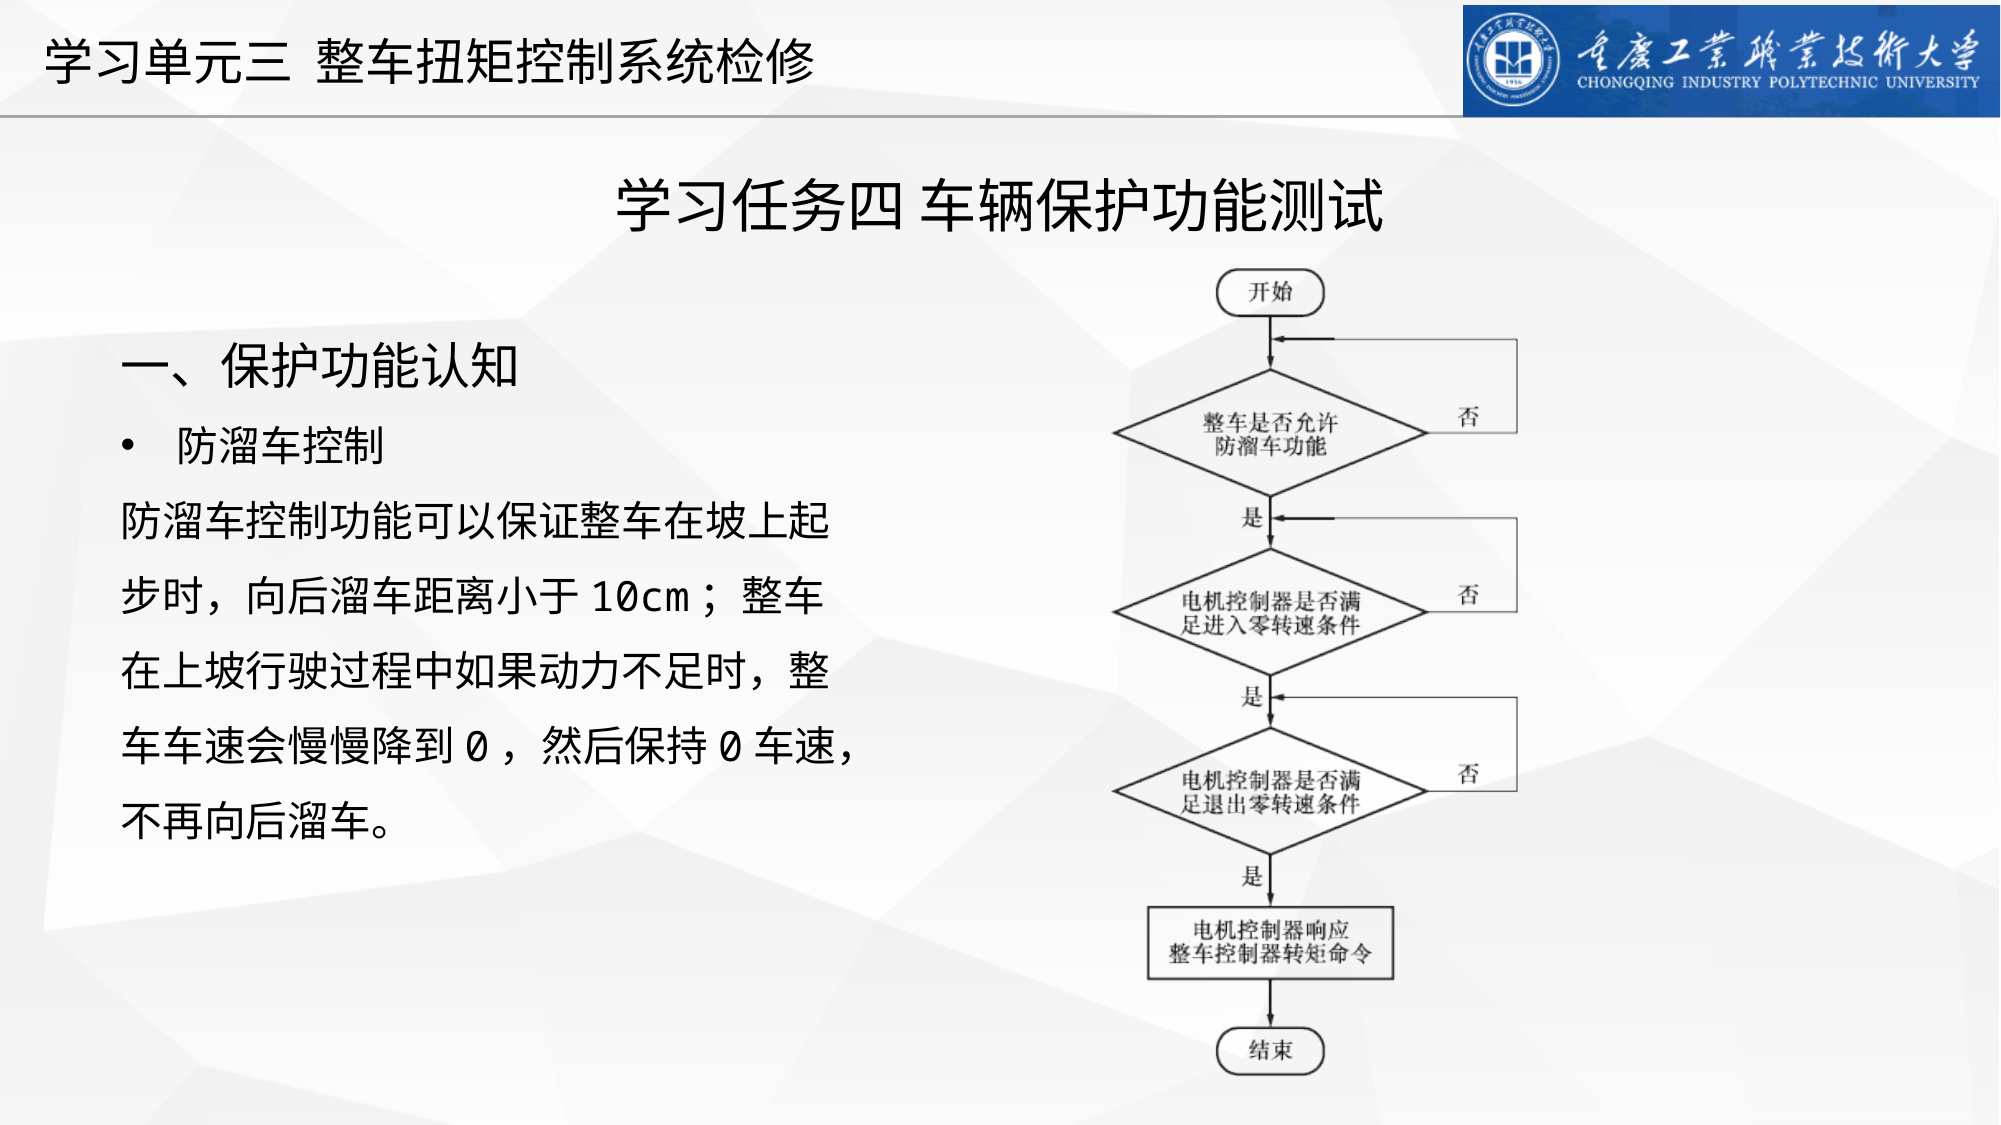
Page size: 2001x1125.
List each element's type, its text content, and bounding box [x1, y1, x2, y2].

picture [0, 0, 2001, 117]
text_box 一、保护功能认知 防溜车控制 防溜车控制功能可以保证整车在坡上起步时，向后溜车距离小于10cm；整车在上坡行驶过程中如果动力不足时，整车车速会慢慢降到0，然后保持0车速，不再向后溜车。 [105, 297, 857, 852]
text_box 学习任务四 车辆保护功能测试 [433, 161, 1567, 247]
picture [0, 118, 1999, 1125]
